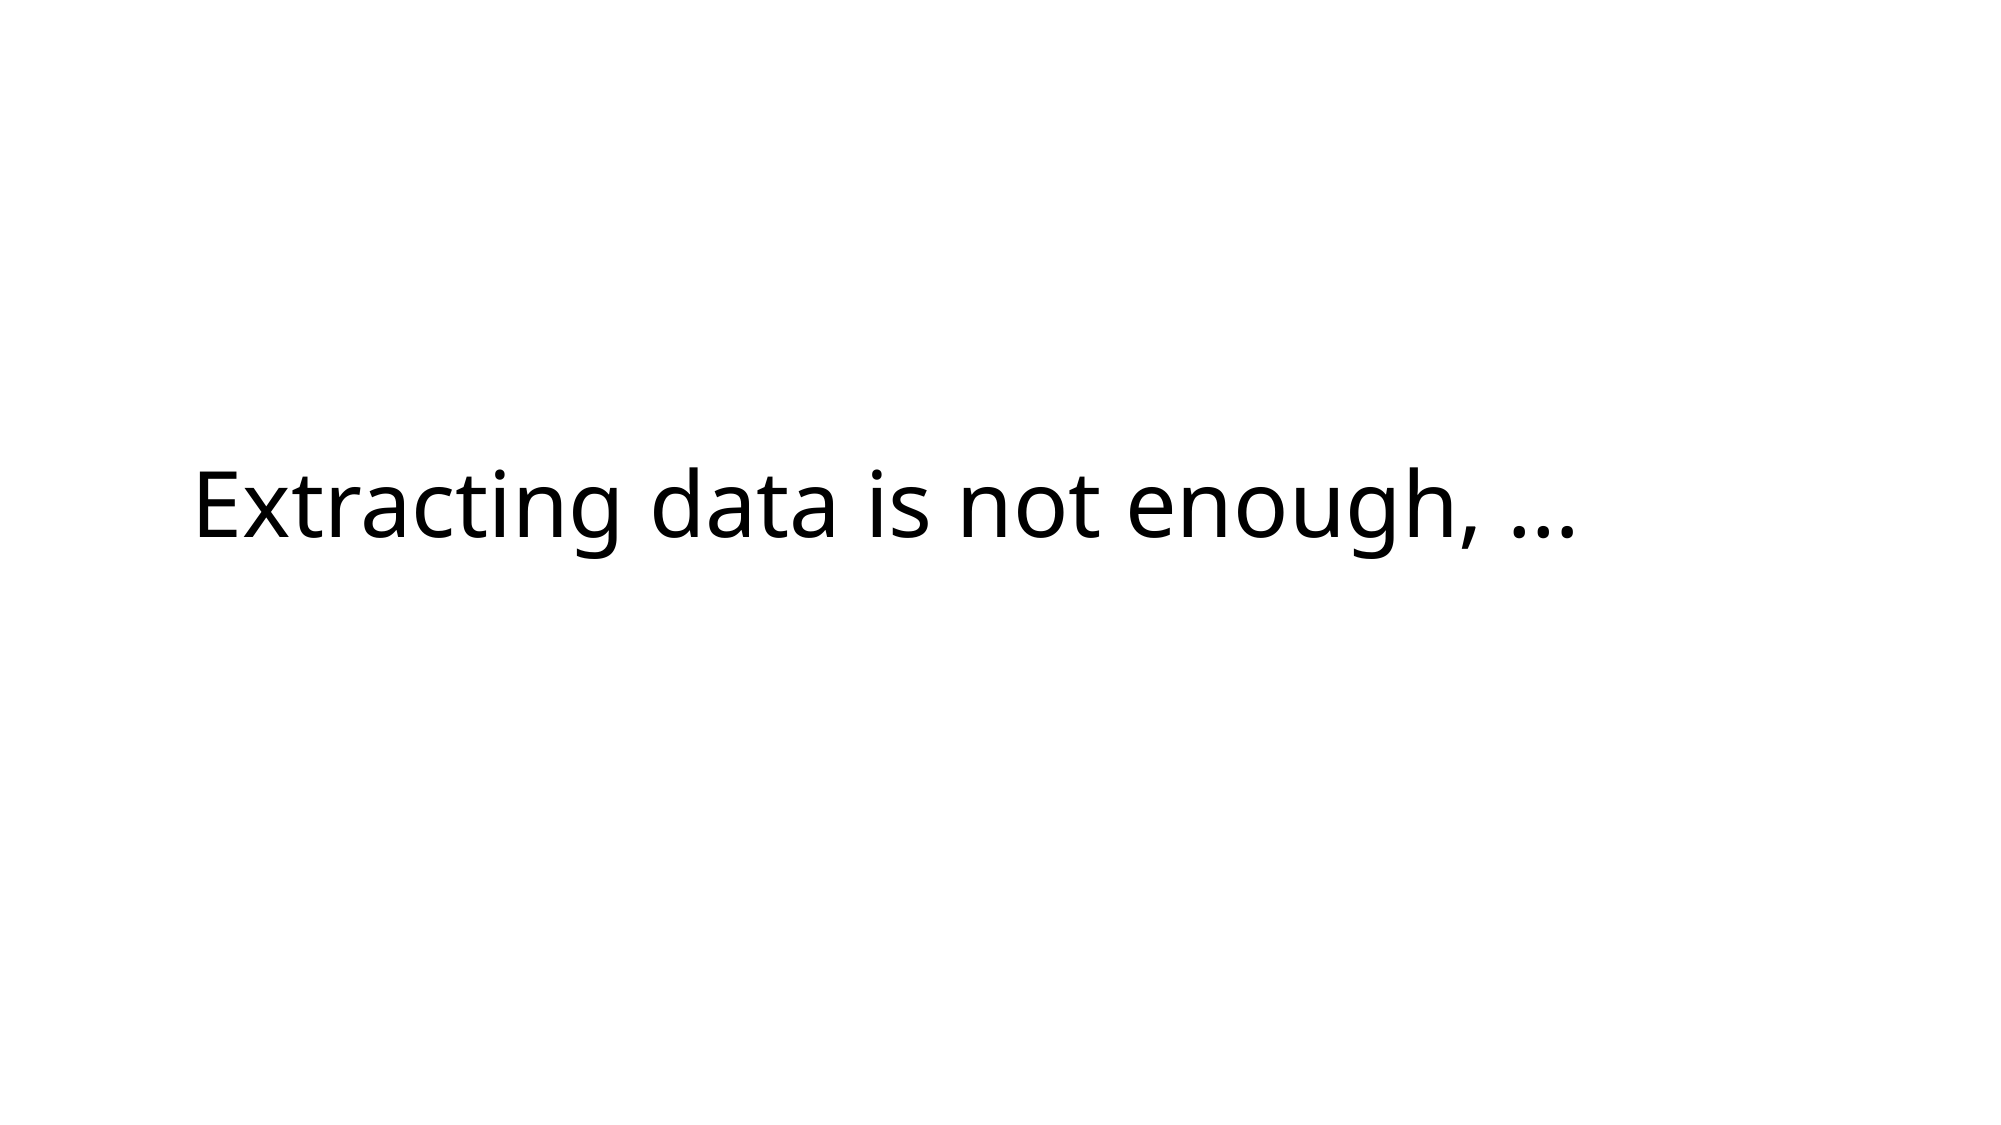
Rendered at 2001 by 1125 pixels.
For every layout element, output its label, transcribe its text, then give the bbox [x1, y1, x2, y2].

title Extracting data is not enough, … [176, 399, 1902, 617]
